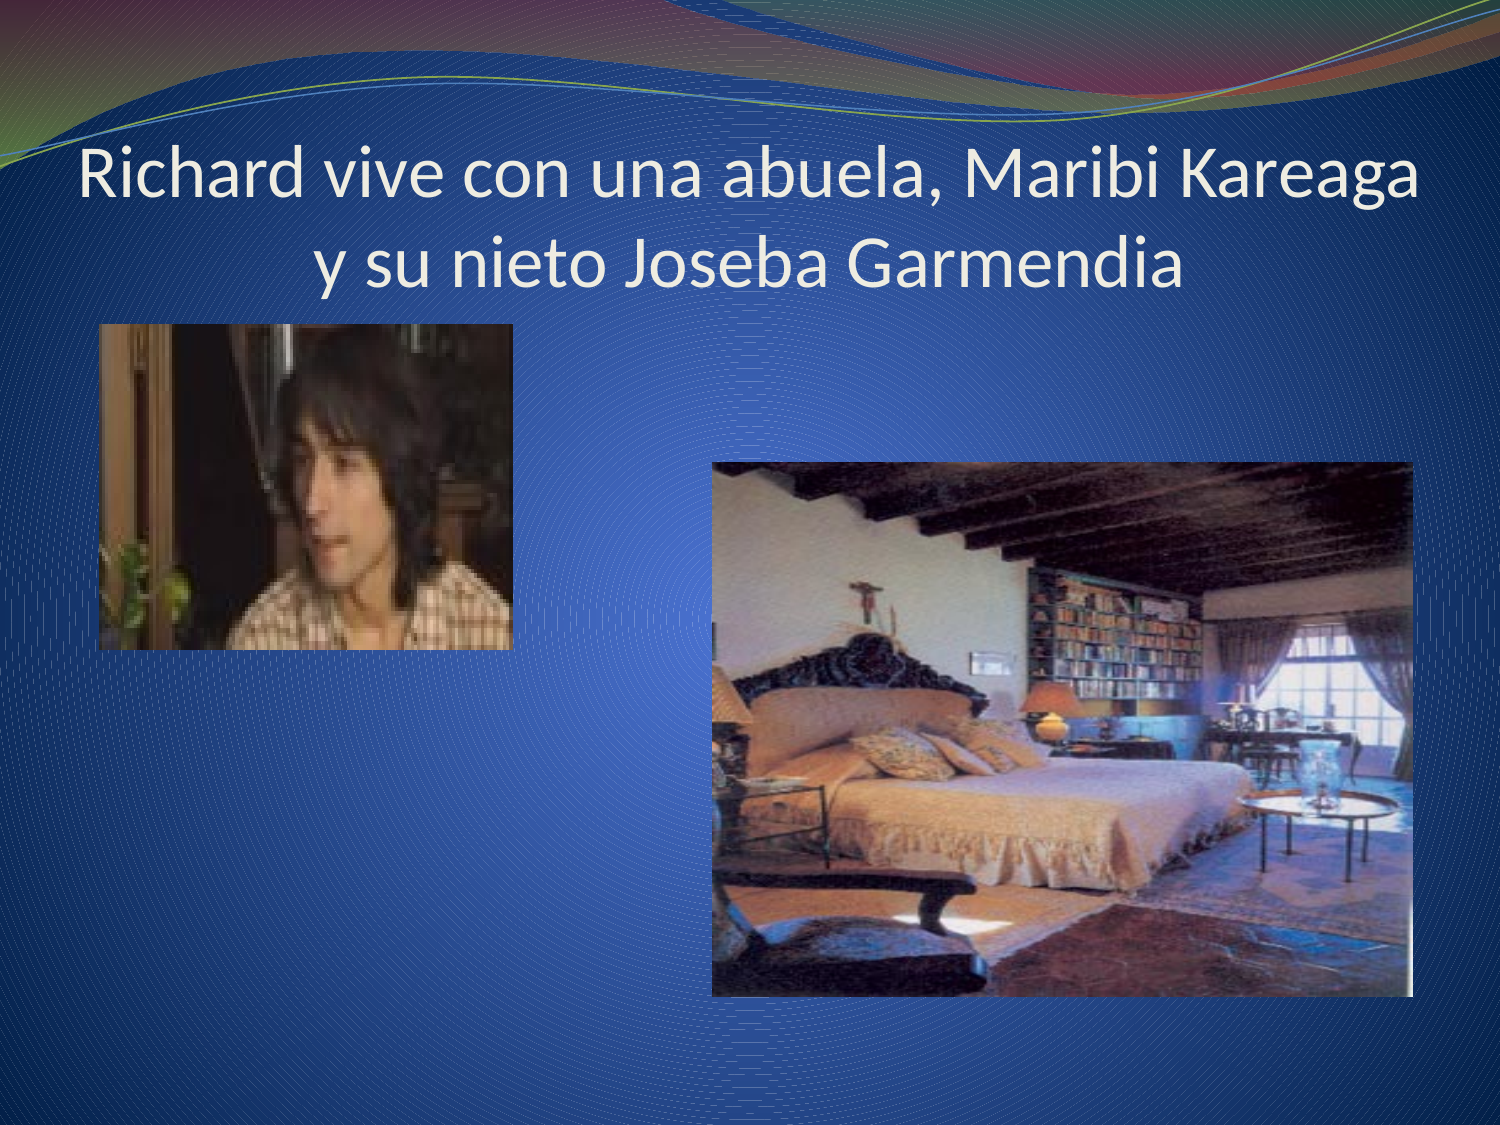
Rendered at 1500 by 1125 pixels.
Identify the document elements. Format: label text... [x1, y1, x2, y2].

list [99, 324, 513, 651]
title Richard vive con una abuela, Maribi Kareaga y su nieto Joseba Garmendia [75, 115, 1425, 303]
picture [712, 462, 1413, 998]
